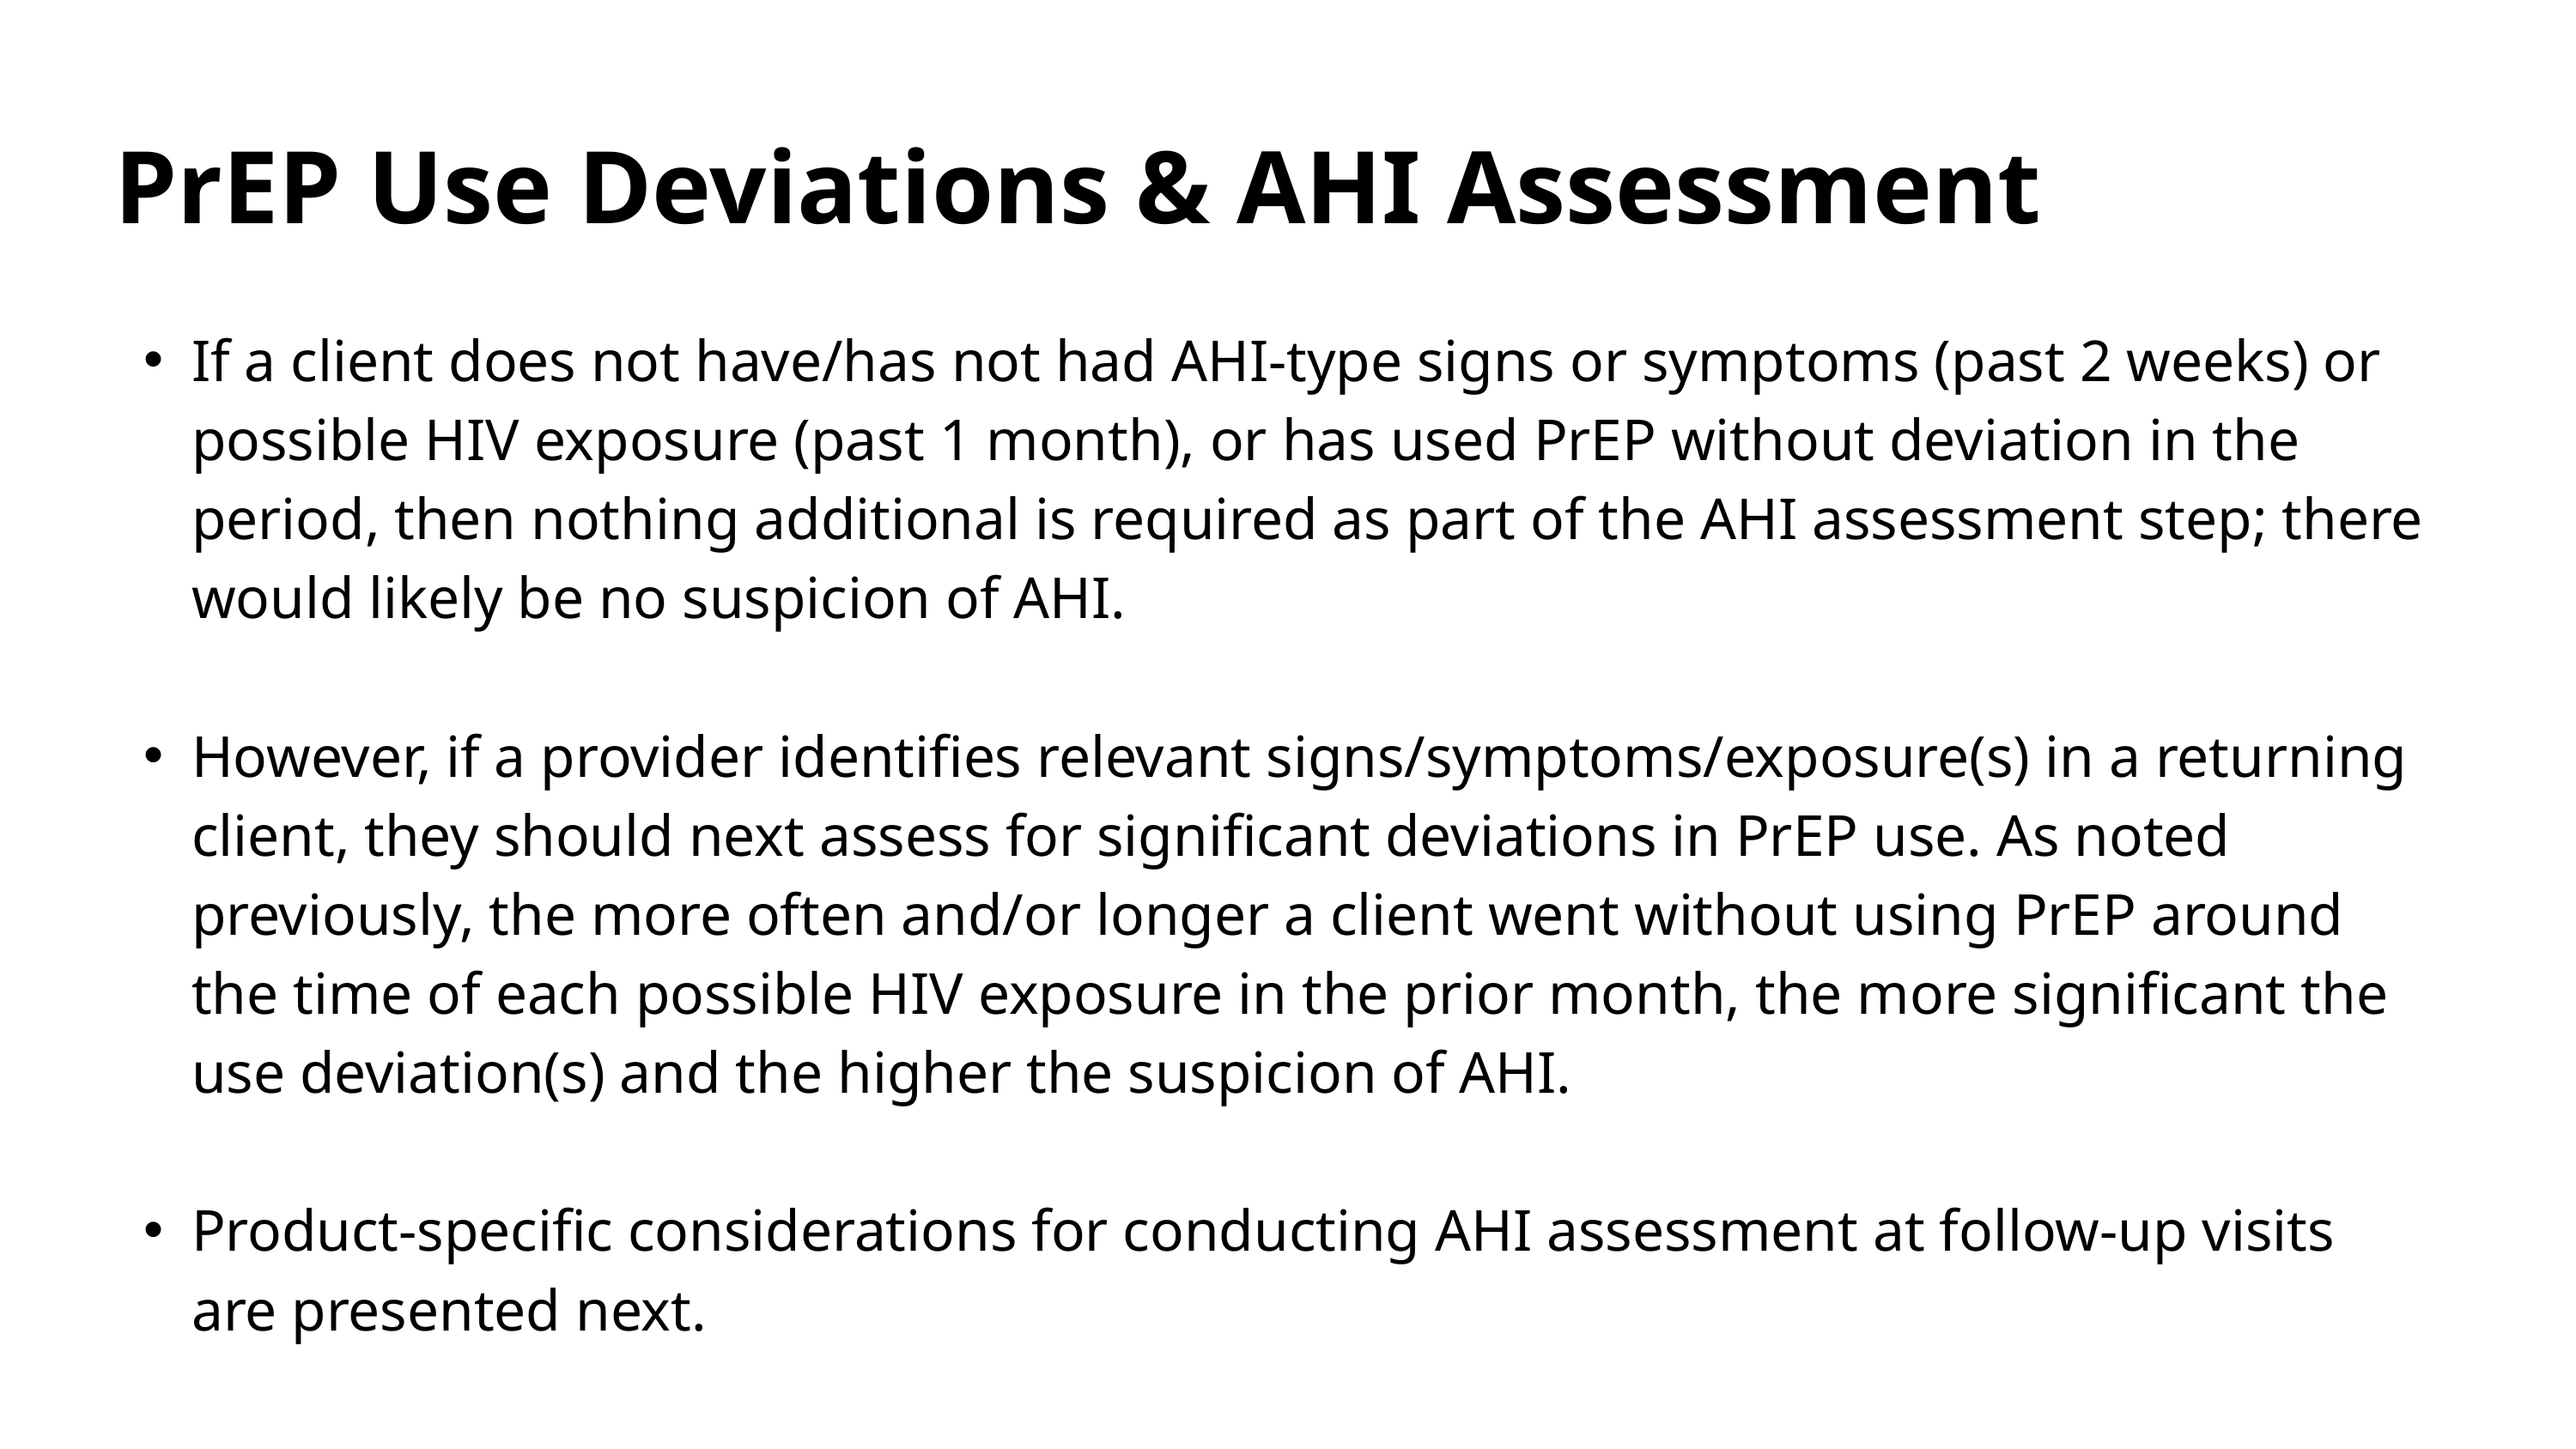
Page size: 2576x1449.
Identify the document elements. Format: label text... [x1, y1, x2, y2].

text_box If a client does not have/has not had AHI-type signs or symptoms (past 2 weeks) or possible HIV exposure (past 1 month), or has used PrEP without deviation in the period, then nothing additional is required as part of the AHI assessment step; there would likely be no suspicion of AHI. However, if a provider identifies relevant signs/symptoms/exposure(s) in a returning client, they should next assess for significant deviations in PrEP use. As noted previously, the more often and/or longer a client went without using PrEP around the time of each possible HIV exposure in the prior month, the more significant the use deviation(s) and the higher the suspicion of AHI. Product-specific considerations for conducting AHI assessment at follow-up visits are presented next. [95, 313, 2432, 1343]
text_box PrEP Use Deviations & AHI Assessment [114, 151, 2432, 244]
